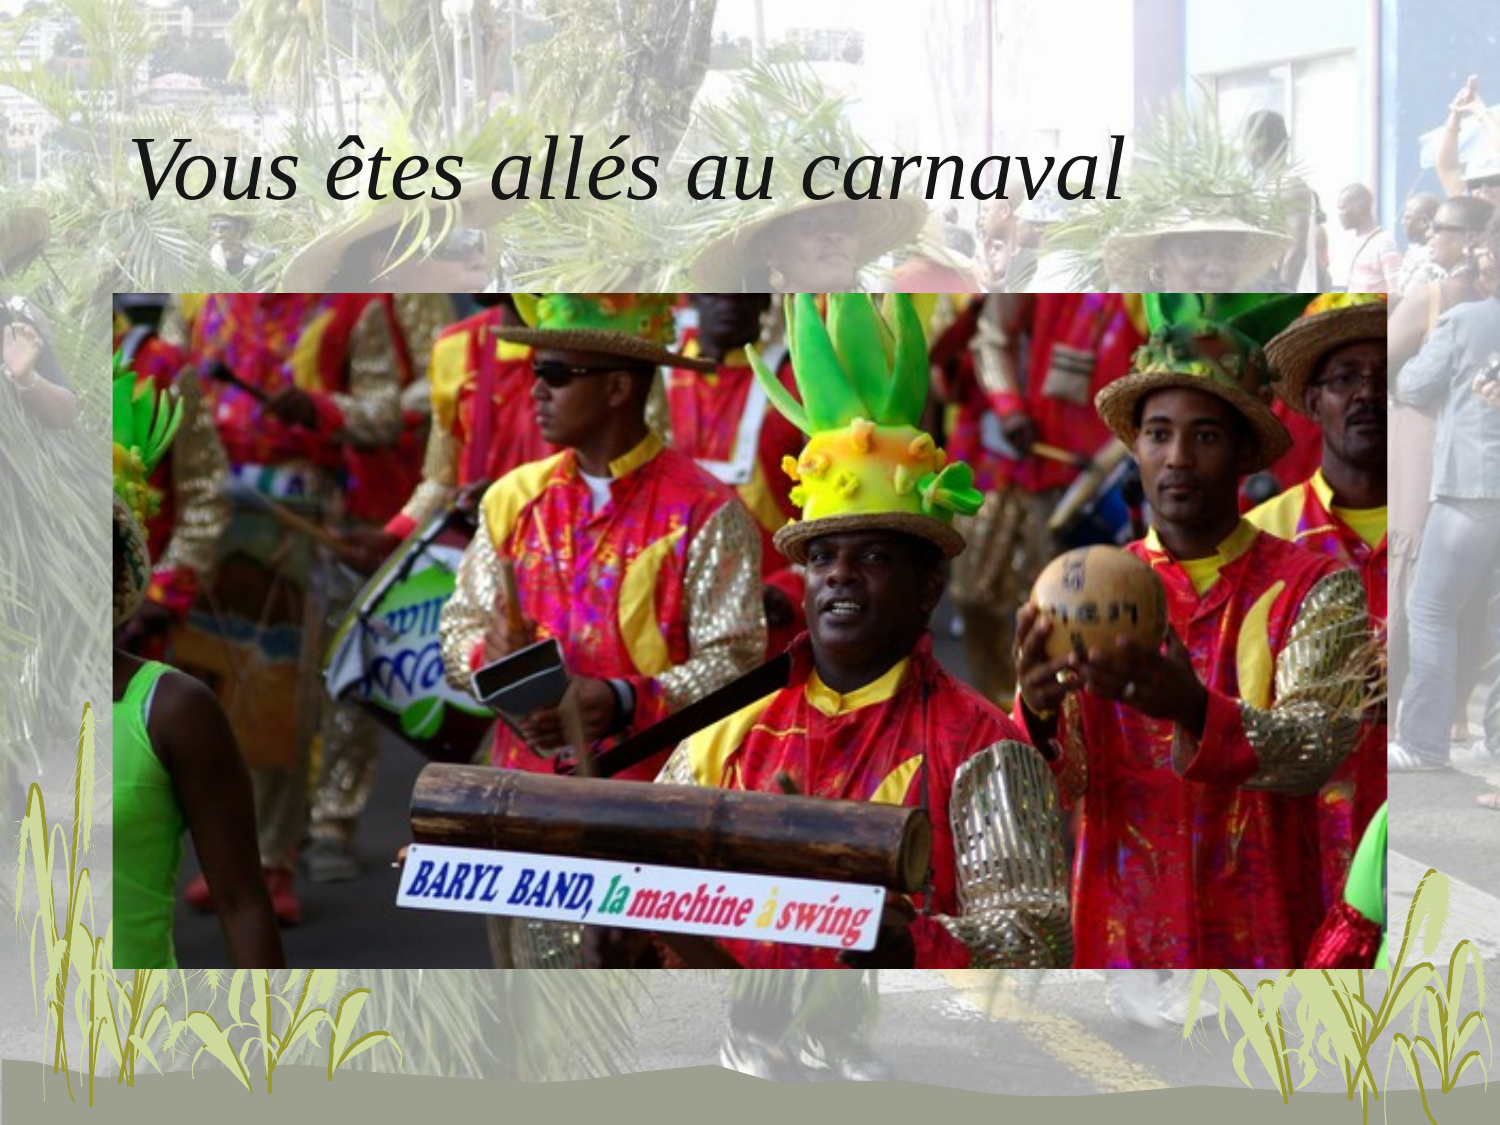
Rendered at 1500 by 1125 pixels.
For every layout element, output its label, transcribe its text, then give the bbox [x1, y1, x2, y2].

title Vous êtes allés au carnaval [112, 68, 1388, 257]
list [112, 293, 1388, 969]
